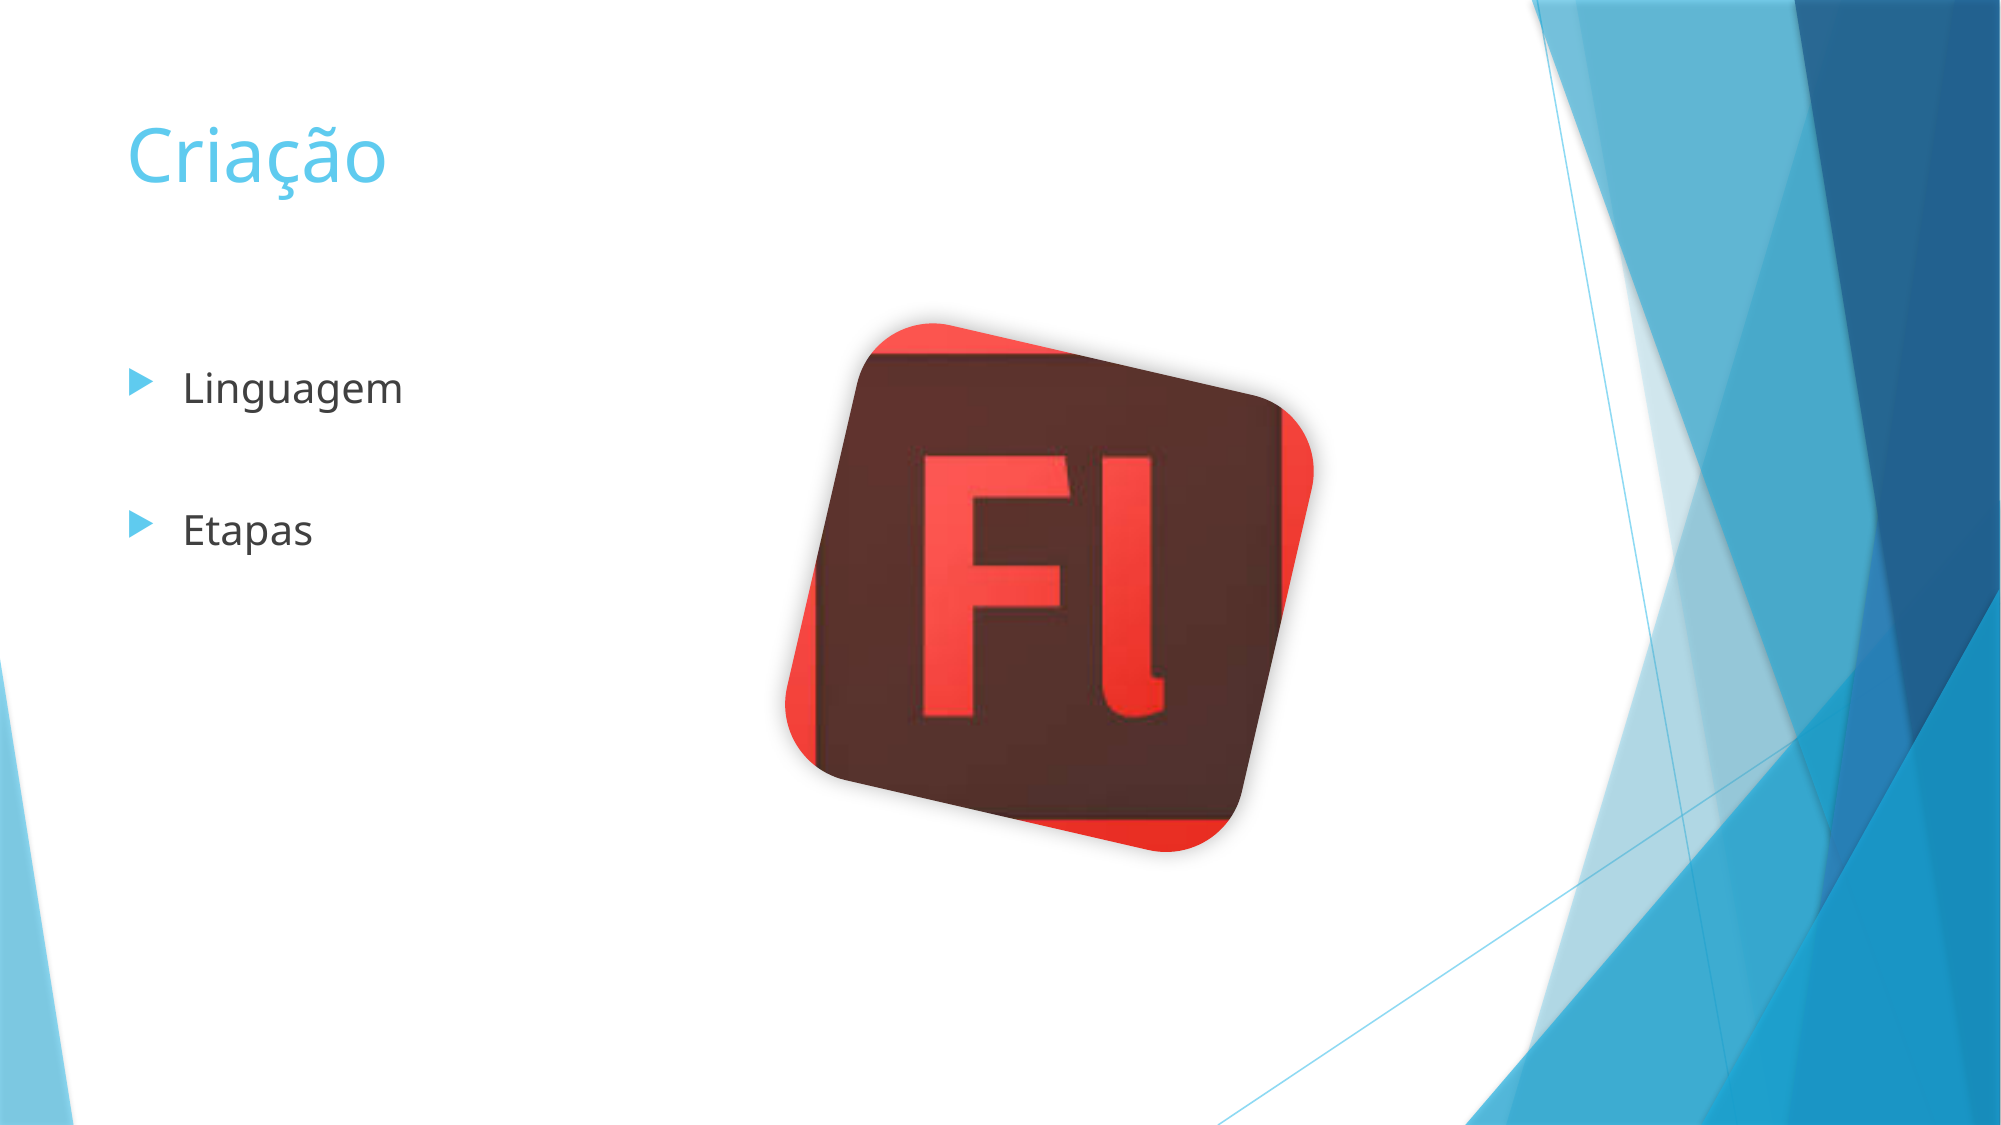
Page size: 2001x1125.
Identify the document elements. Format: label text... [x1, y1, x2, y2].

title Criação [111, 99, 1522, 317]
picture [785, 323, 1314, 852]
list Linguagem Etapas [111, 354, 1522, 992]
